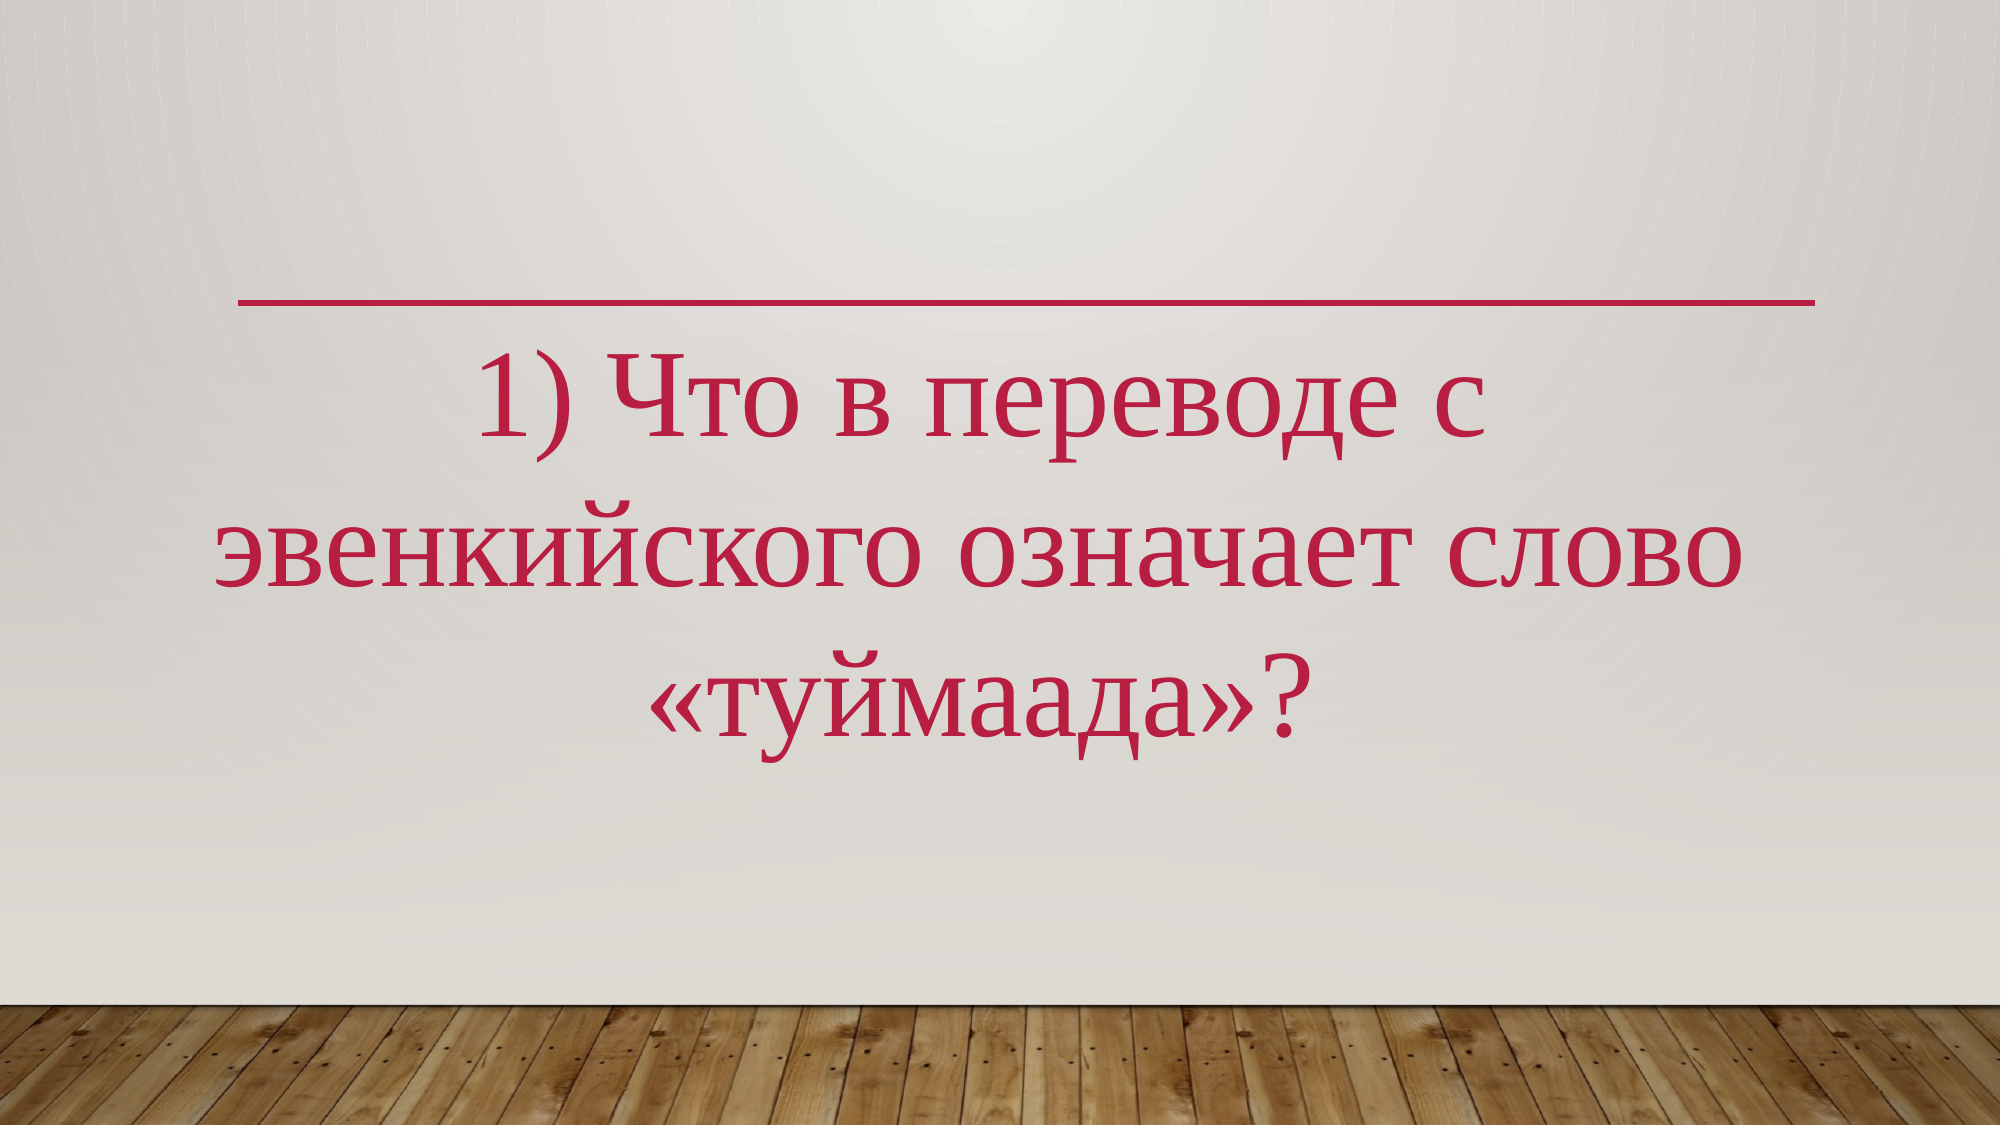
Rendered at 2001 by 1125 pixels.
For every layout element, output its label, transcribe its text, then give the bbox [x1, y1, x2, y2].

picture [0, 1005, 2000, 1125]
text_box 1) Что в переводе с эвенкийского означает слово «туймаада»? [109, 304, 1850, 769]
